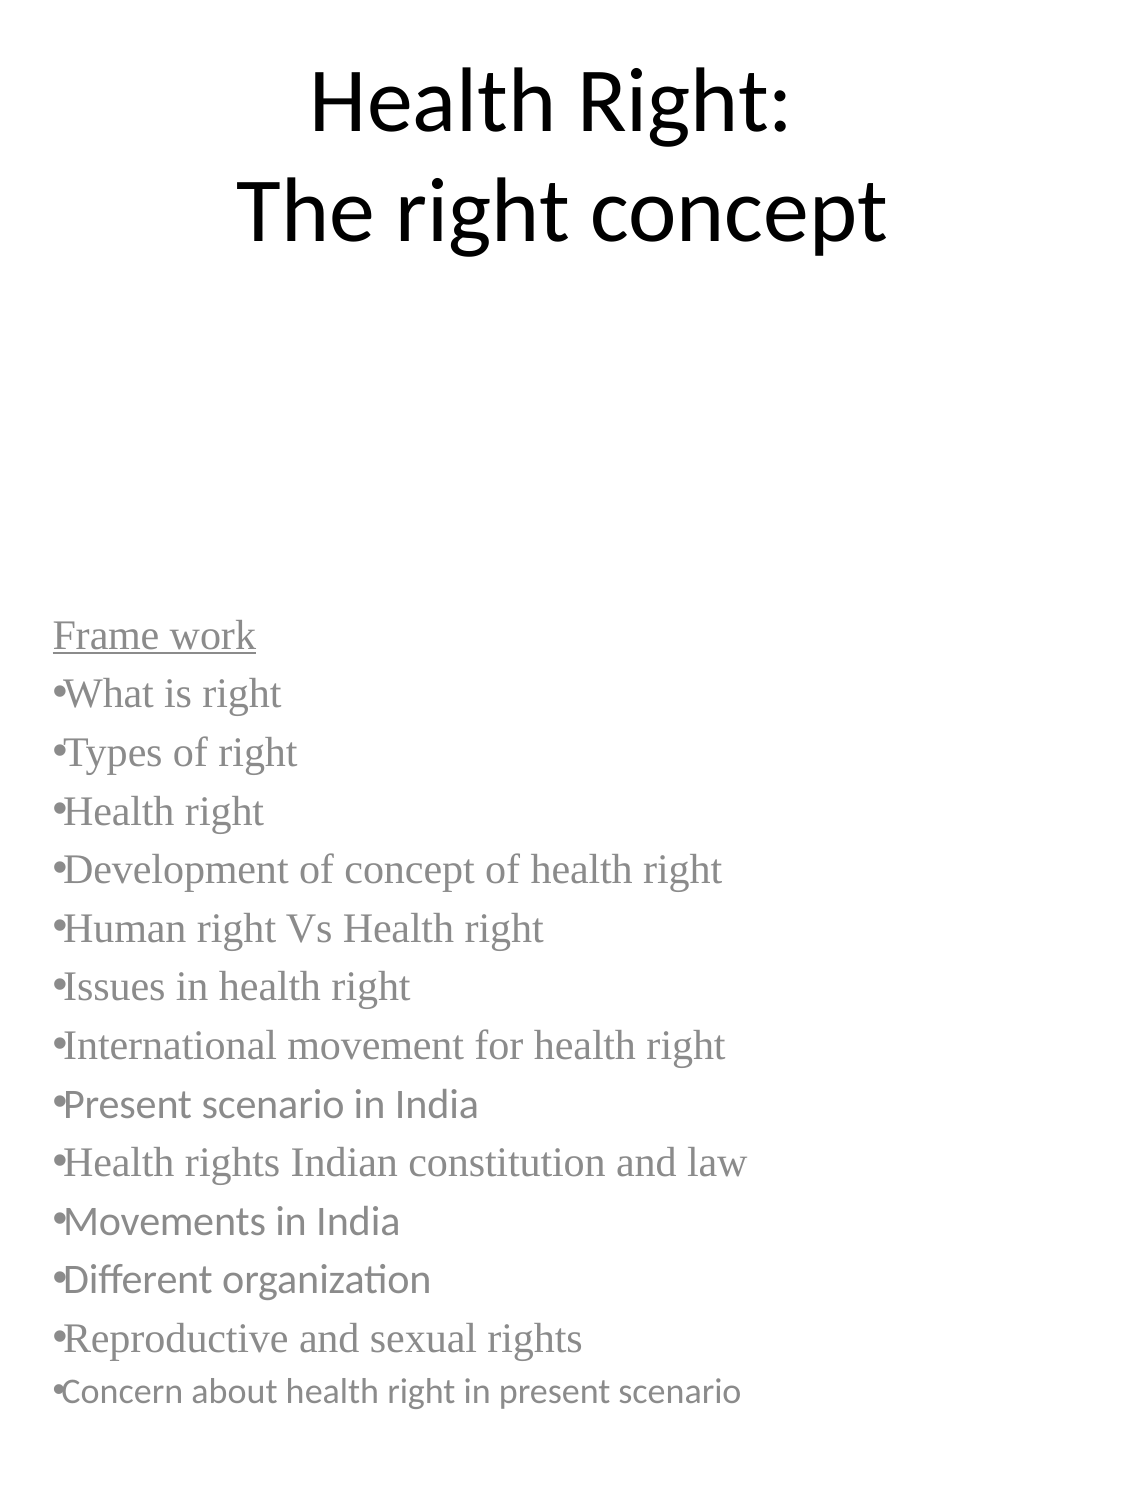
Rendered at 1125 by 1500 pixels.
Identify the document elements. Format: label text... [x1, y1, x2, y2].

subtitle Frame work What is right Types of right Health right Development of concept of health right Human right Vs Health right Issues in health right International movement for health right Present scenario in India Health rights Indian constitution and law Movements in India Different organization Reproductive and sexual rights Concern about health right in present scenario [37, 599, 1125, 1425]
title Health Right: The right concept [84, 0, 1041, 300]
